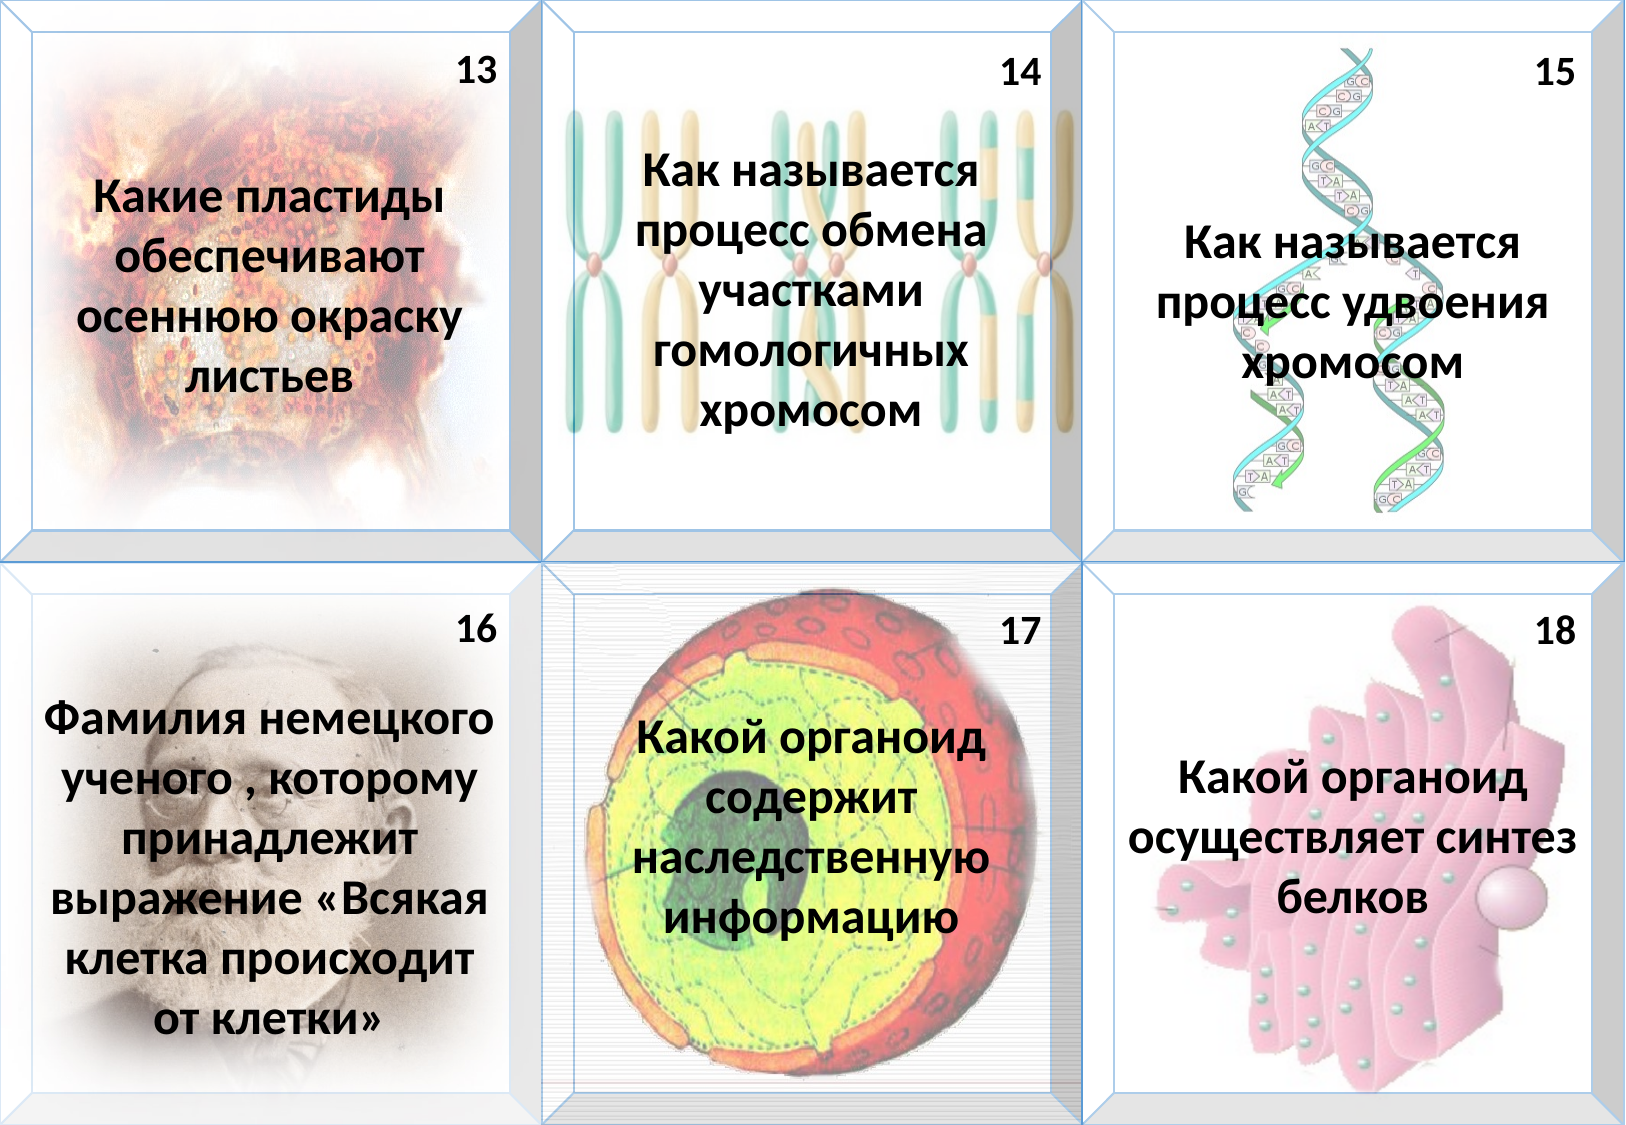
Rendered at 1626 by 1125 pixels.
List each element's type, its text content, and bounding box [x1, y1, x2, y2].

text_box [1082, 561, 1625, 1125]
text_box 15 [1517, 34, 1593, 102]
text_box [0, 562, 540, 1125]
text_box [540, 561, 1081, 1125]
text_box Какие пластиды обеспечивают осеннюю окраску листьев [25, 155, 514, 411]
text_box 14 [983, 34, 1058, 102]
text_box [541, 0, 1081, 561]
text_box Как называется процесс удвоения хромосом [1108, 201, 1597, 396]
text_box Как называется процесс обмена участками гомологичных хромосом [567, 129, 1056, 444]
text_box 18 [1517, 593, 1593, 661]
text_box [0, 0, 541, 561]
text_box Какой органоид содержит наследственную информацию [567, 695, 1056, 951]
text_box 17 [983, 593, 1058, 661]
text_box Какой органоид осуществляет синтез белков [1108, 736, 1597, 932]
text_box 16 [439, 591, 514, 658]
text_box [1081, 0, 1625, 561]
text_box 13 [439, 31, 514, 99]
text_box Фамилия немецкого ученого , которому принадлежит выражение «Всякая клетка происходит от клетки» [25, 677, 514, 1053]
